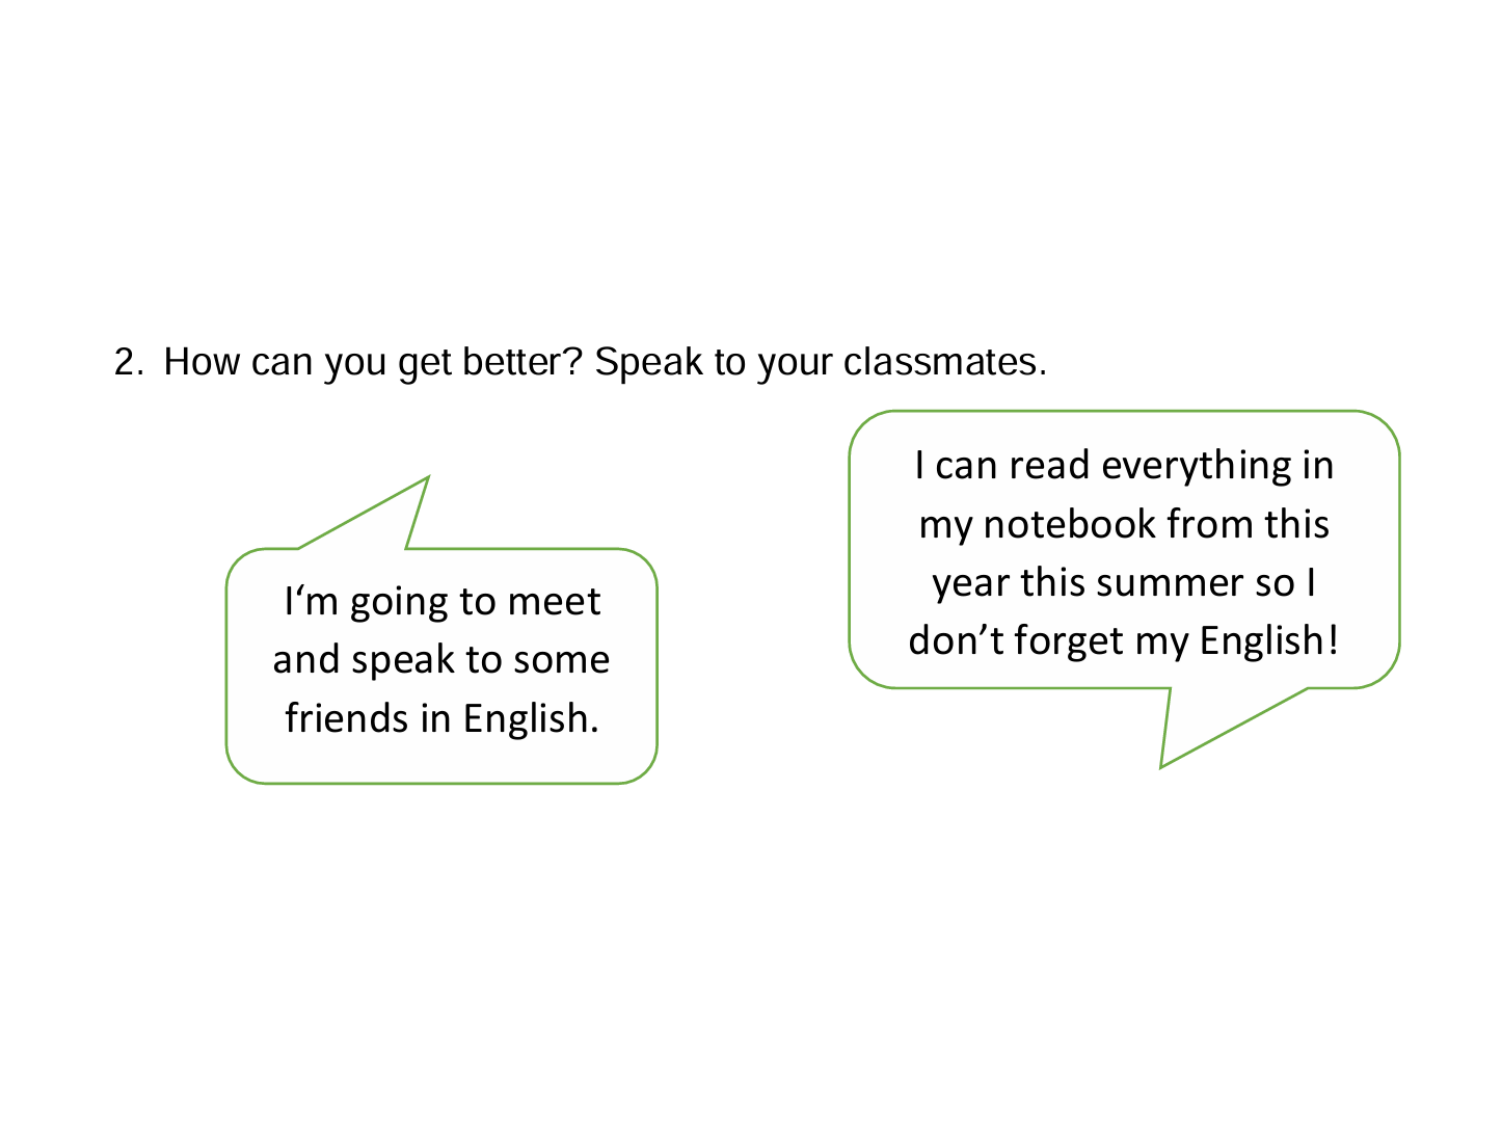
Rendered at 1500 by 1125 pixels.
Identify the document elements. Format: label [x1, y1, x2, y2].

picture [78, 308, 1422, 816]
